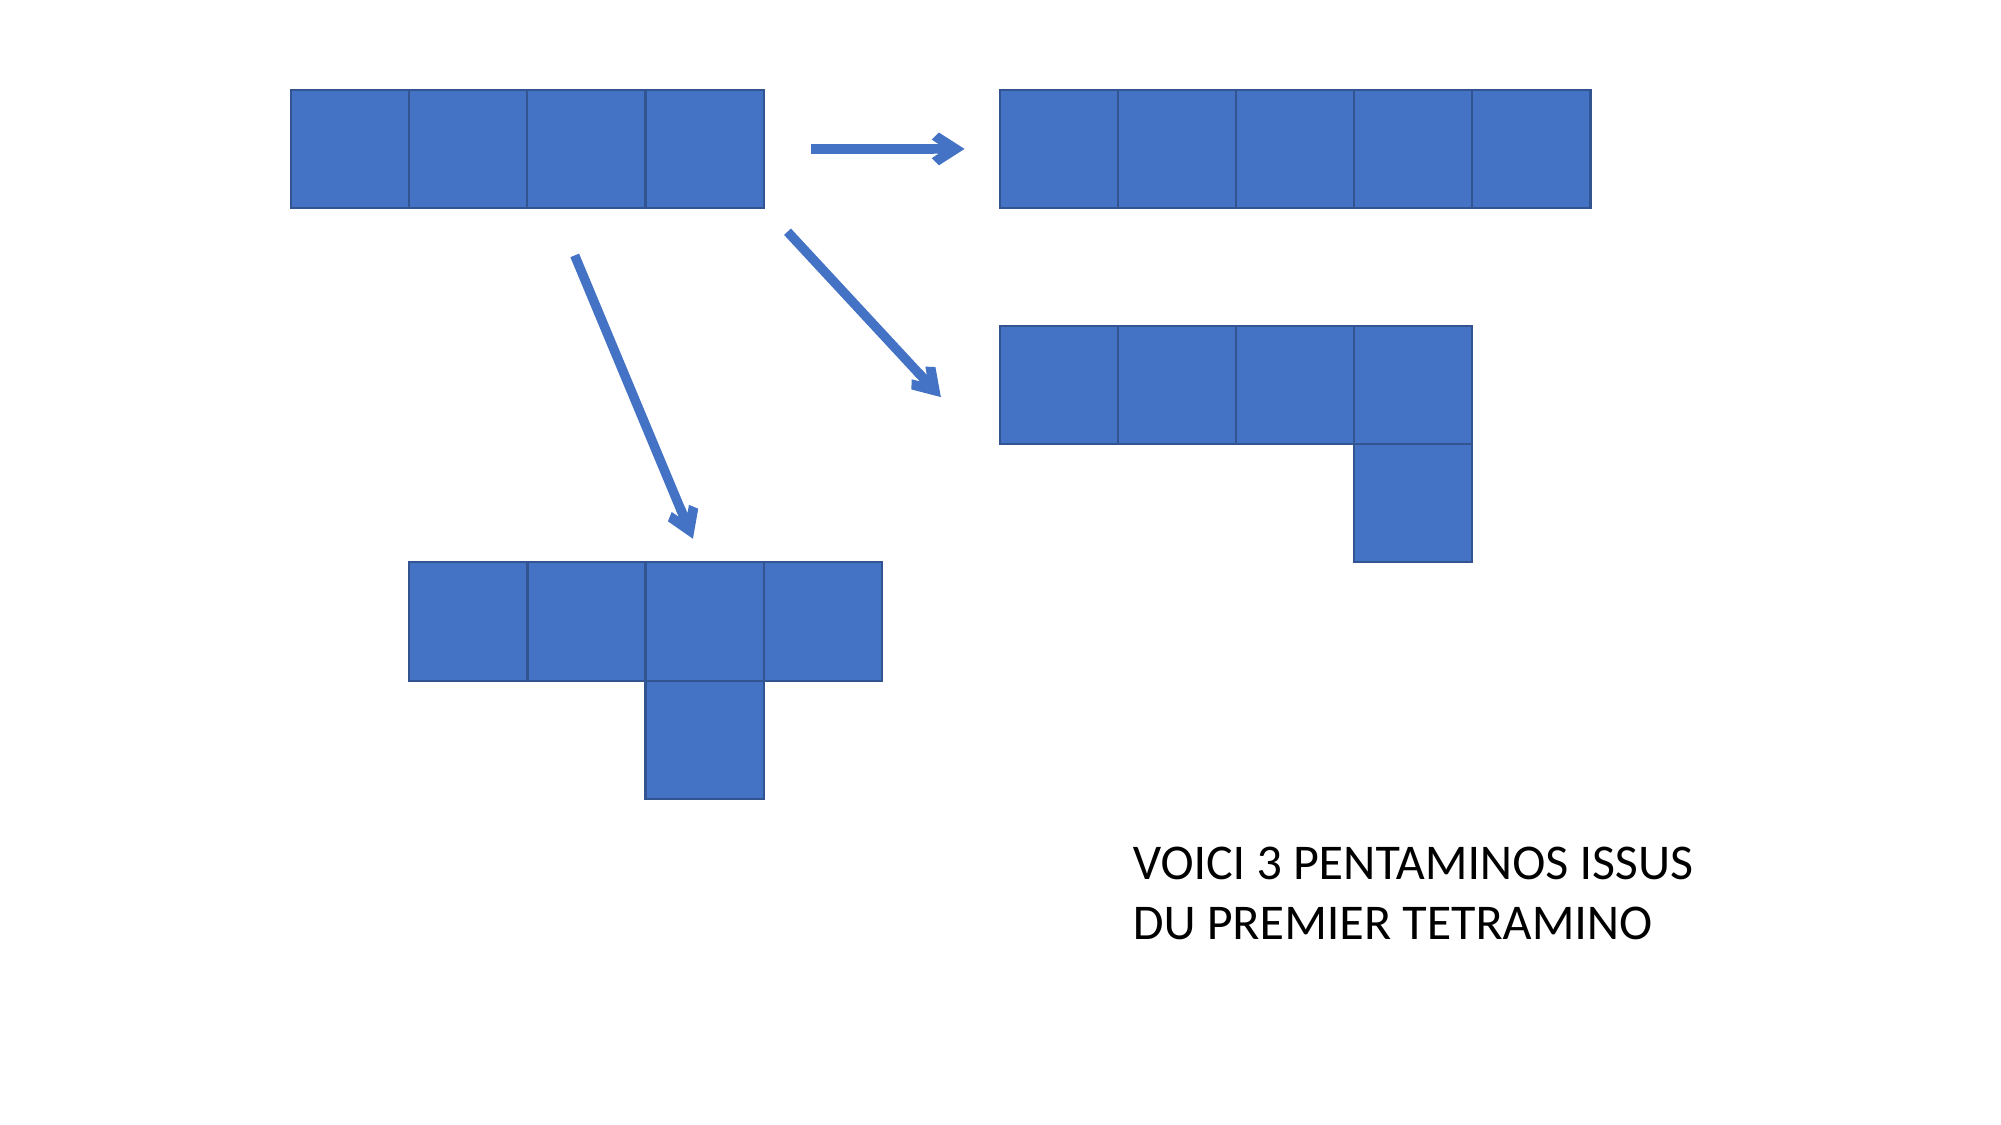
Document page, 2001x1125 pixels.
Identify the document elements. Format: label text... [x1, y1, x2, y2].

text_box [1353, 445, 1473, 563]
text_box [1471, 89, 1592, 209]
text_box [999, 90, 1473, 209]
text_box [574, 255, 693, 539]
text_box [409, 562, 882, 681]
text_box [787, 231, 941, 398]
text_box VOICI 3 PENTAMINOS ISSUS DU PREMIER TETRAMINO [1118, 822, 1709, 958]
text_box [999, 326, 1473, 445]
text_box [644, 681, 765, 800]
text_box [291, 90, 764, 209]
